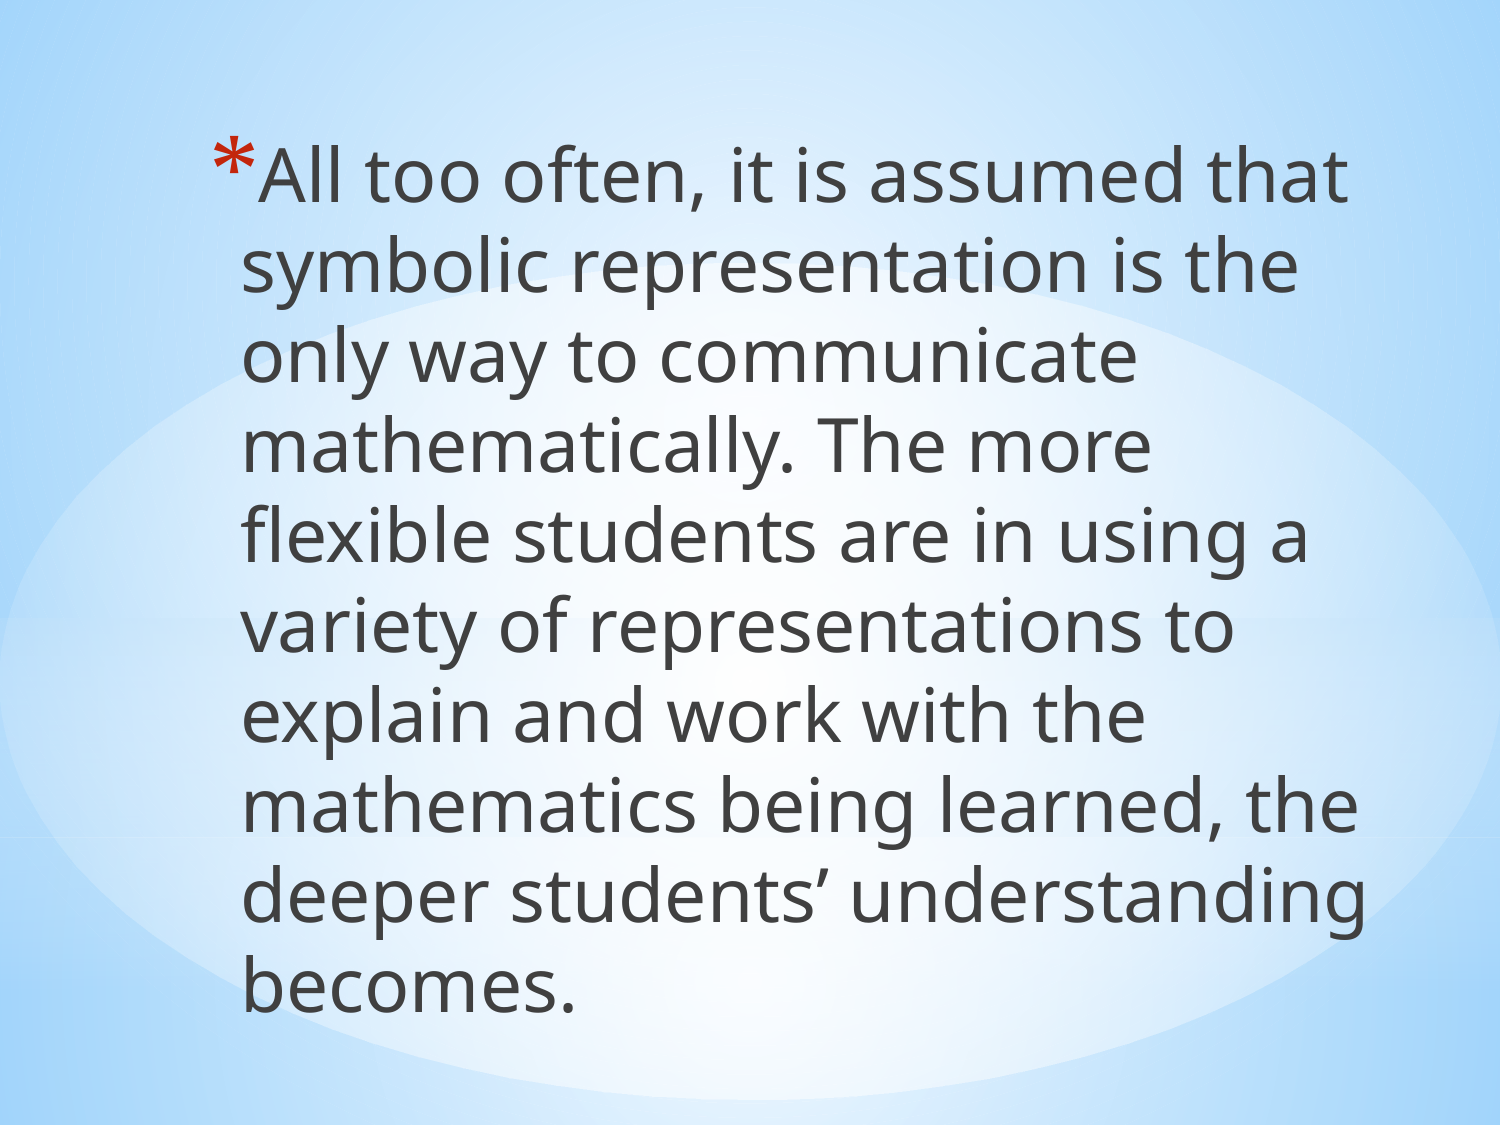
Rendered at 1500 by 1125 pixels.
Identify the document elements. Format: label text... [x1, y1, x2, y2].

list All too often, it is assumed that symbolic representation is the only way to communicate mathematically. The more flexible students are in using a variety of representations to explain and work with the mathematics being learned, the deeper students’ understanding becomes. [187, 120, 1388, 690]
